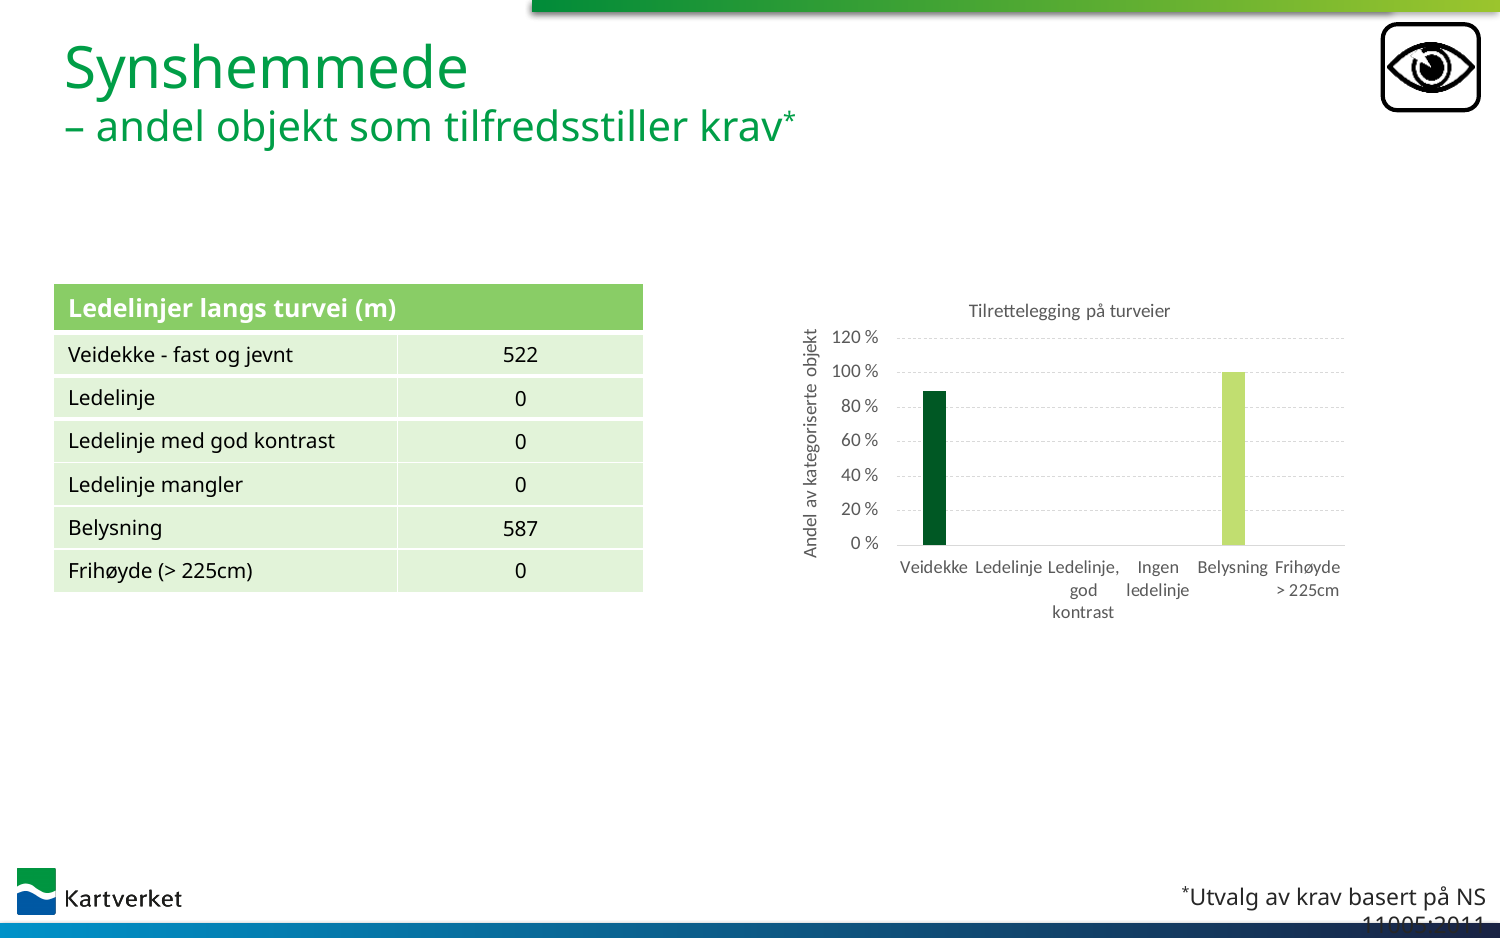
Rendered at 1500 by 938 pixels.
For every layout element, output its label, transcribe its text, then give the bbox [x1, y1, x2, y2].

table_cell Ledelinje mangler [54, 463, 397, 505]
text_box Synshemmede – andel objekt som tilfredsstiller krav* [49, 24, 1431, 158]
table_cell Veidekke - fast og jevnt [54, 335, 397, 374]
table_cell 587 [398, 507, 643, 548]
table_cell 0 [398, 463, 643, 505]
table_cell Ledelinje med god kontrast [54, 421, 397, 462]
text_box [1382, 24, 1480, 111]
text_box *Utvalg av krav basert på NS 11005:2011 [1068, 873, 1500, 938]
table_cell Frihøyde (> 225cm) [54, 550, 397, 592]
picture [791, 291, 1348, 630]
table_header Ledelinjer langs turvei (m) [54, 284, 643, 330]
table_cell 0 [398, 421, 643, 462]
table_cell Ledelinje [54, 378, 397, 417]
table_cell Belysning [54, 507, 397, 548]
table_cell 0 [398, 550, 643, 592]
table_cell 0 [398, 378, 643, 417]
table_cell 522 [398, 335, 643, 374]
